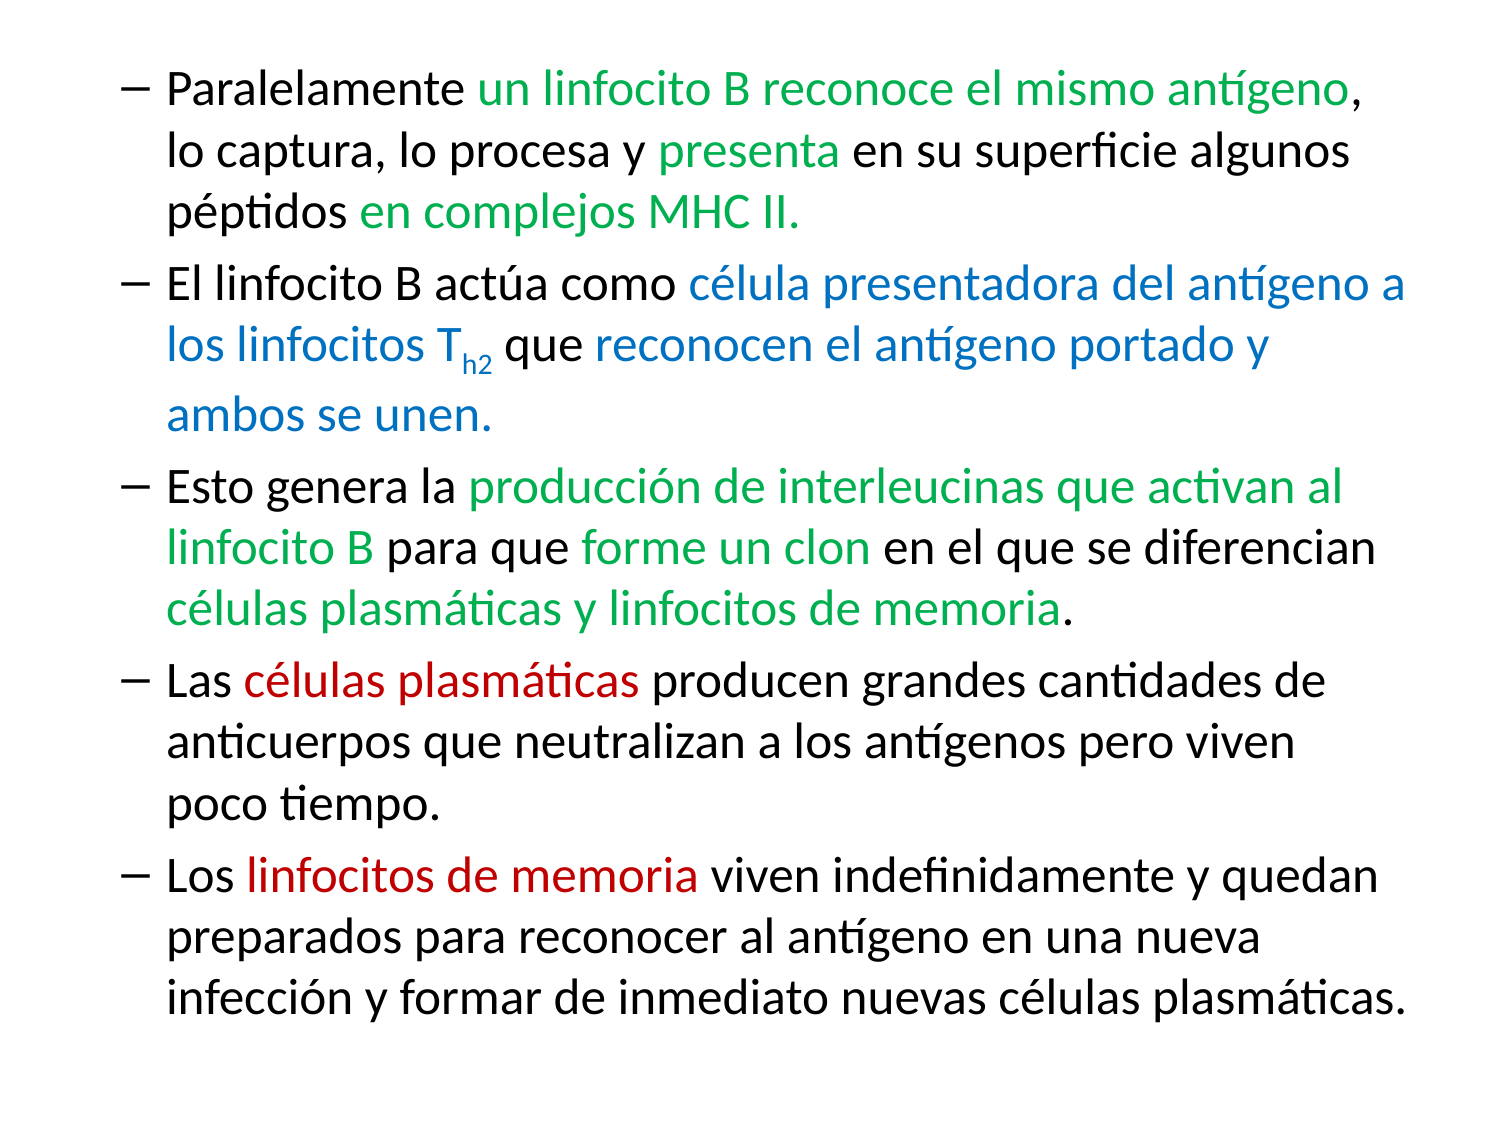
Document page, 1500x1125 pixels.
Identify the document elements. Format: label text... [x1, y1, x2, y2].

list Paralelamente un linfocito B reconoce el mismo antígeno, lo captura, lo procesa y presenta en su superficie algunos péptidos en complejos MHC II. El linfocito B actúa como célula presentadora del antígeno a los linfocitos Th2 que reconocen el antígeno portado y ambos se unen. Esto genera la producción de interleucinas que activan al linfocito B para que forme un clon en el que se diferencian células plasmáticas y linfocitos de memoria. Las células plasmáticas producen grandes cantidades de anticuerpos que neutralizan a los antígenos pero viven poco tiempo. Los linfocitos de memoria viven indefinidamente y quedan preparados para reconocer al antígeno en una nueva infección y formar de inmediato nuevas células plasmáticas. [35, 46, 1425, 1079]
